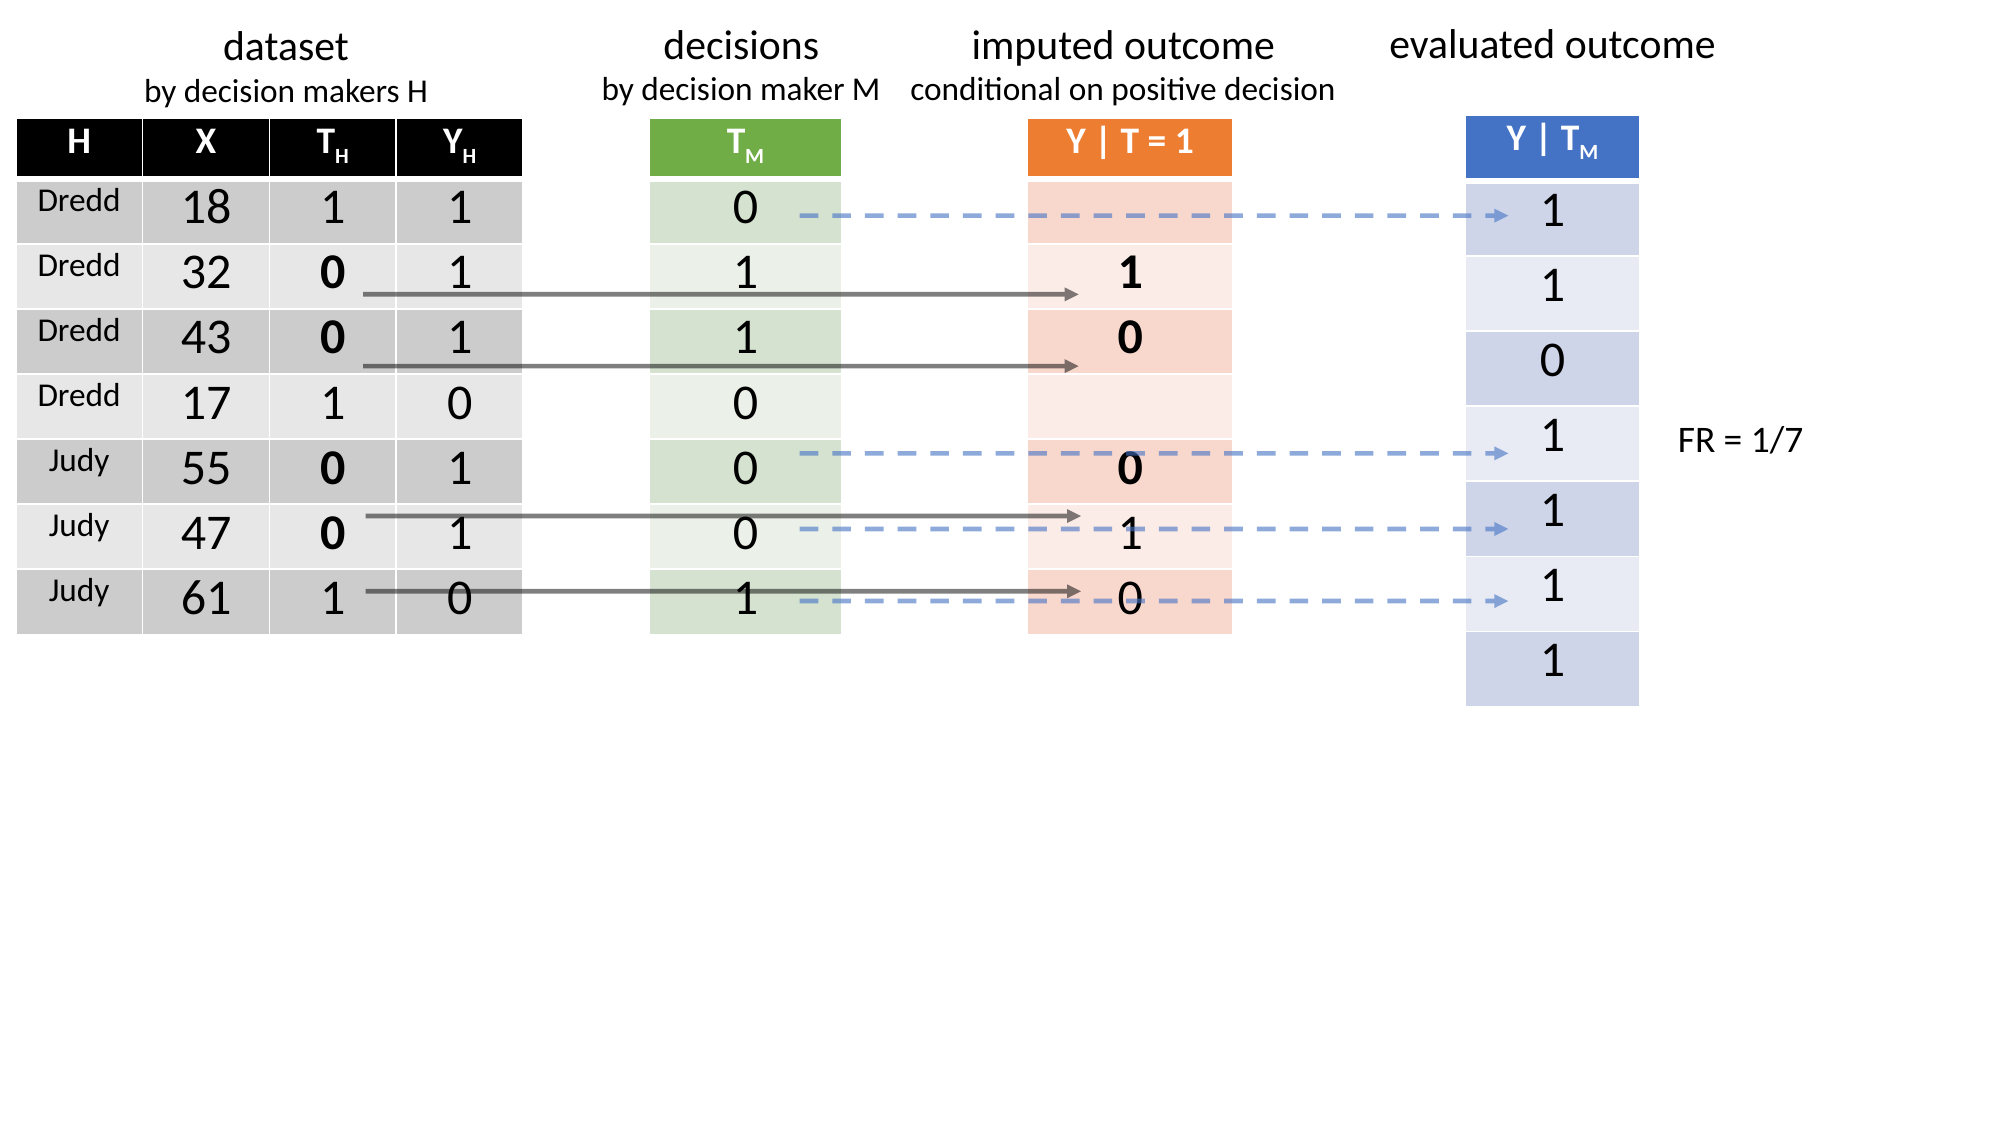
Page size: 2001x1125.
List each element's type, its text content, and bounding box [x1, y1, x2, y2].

table_cell 55 [143, 440, 269, 503]
text_box evaluated outcome [1374, 9, 1731, 74]
table_cell 1 [397, 519, 522, 568]
table_cell 0 [1028, 440, 1232, 453]
table_cell 1 [270, 182, 395, 243]
table_cell 0 [650, 505, 841, 513]
table_header TH [270, 119, 395, 176]
text_box dataset by decision makers H [129, 11, 443, 117]
table_cell 0 [650, 440, 841, 503]
table_cell 1 [1466, 632, 1639, 706]
table_header Y | TM [1466, 116, 1639, 178]
table_cell 0 [270, 310, 395, 373]
table_cell 0 [1466, 332, 1639, 405]
table_cell 1 [1466, 557, 1639, 631]
table_cell 0 [1028, 602, 1232, 634]
table_cell 0 [397, 375, 522, 438]
table_cell 1 [1466, 407, 1639, 480]
text_box FR = 1/7 [1663, 408, 1819, 468]
table_cell 1 [650, 570, 841, 588]
table_cell Judy [17, 570, 142, 634]
table_cell 0 [270, 245, 395, 308]
table_cell 0 [1028, 454, 1232, 503]
table_cell Dredd [17, 375, 142, 438]
table_cell 1 [650, 369, 841, 373]
table_cell 1 [397, 245, 522, 291]
table_cell 0 [397, 570, 522, 588]
table_cell 1 [1466, 257, 1639, 330]
table_cell 61 [143, 570, 269, 634]
table_cell 0 [650, 182, 841, 243]
table_cell 0 [1028, 310, 1232, 373]
table_cell 1 [397, 369, 522, 373]
table_cell 32 [143, 245, 269, 308]
table_cell 1 [397, 310, 522, 363]
table_cell 1 [1028, 505, 1232, 528]
table_cell 1 [650, 297, 841, 308]
table_cell 17 [143, 375, 269, 438]
table_cell 0 [650, 519, 841, 568]
table_cell 1 [1466, 482, 1639, 556]
table_cell 1 [397, 440, 522, 503]
table_cell 1 [270, 570, 395, 634]
table_cell 47 [143, 505, 269, 568]
table_cell Judy [17, 440, 142, 503]
table_header Y | T = 1 [1028, 119, 1232, 176]
table_cell Judy [17, 505, 142, 568]
table_cell [1028, 182, 1232, 215]
table_cell 0 [397, 594, 522, 634]
table_cell 1 [1466, 184, 1639, 255]
table_cell 43 [143, 310, 269, 373]
table_cell 1 [1028, 245, 1232, 308]
text_box decisions by decision maker M [586, 10, 895, 115]
table_cell 1 [650, 245, 841, 291]
table_cell 1 [650, 594, 841, 634]
table_cell Dredd [17, 182, 142, 243]
table_cell 1 [397, 505, 522, 513]
table_cell 1 [270, 375, 395, 438]
table_cell Dredd [17, 310, 142, 373]
table_cell 0 [270, 505, 395, 568]
table_cell 0 [650, 375, 841, 438]
table_cell 0 [270, 440, 395, 503]
table_header H [17, 119, 142, 176]
text_box imputed outcome conditional on positive decision [895, 10, 1352, 115]
table_header X [143, 119, 269, 176]
table_cell Dredd [17, 245, 142, 308]
table_cell [1028, 375, 1232, 438]
table_cell 18 [143, 182, 269, 243]
table_header TM [650, 119, 841, 176]
table_cell 1 [397, 297, 522, 308]
table_cell 0 [1028, 570, 1232, 600]
table_cell 1 [650, 310, 841, 363]
table_cell [1028, 216, 1232, 243]
table_cell 1 [397, 182, 522, 243]
table_cell 1 [1028, 530, 1232, 568]
table_header YH [397, 119, 522, 176]
